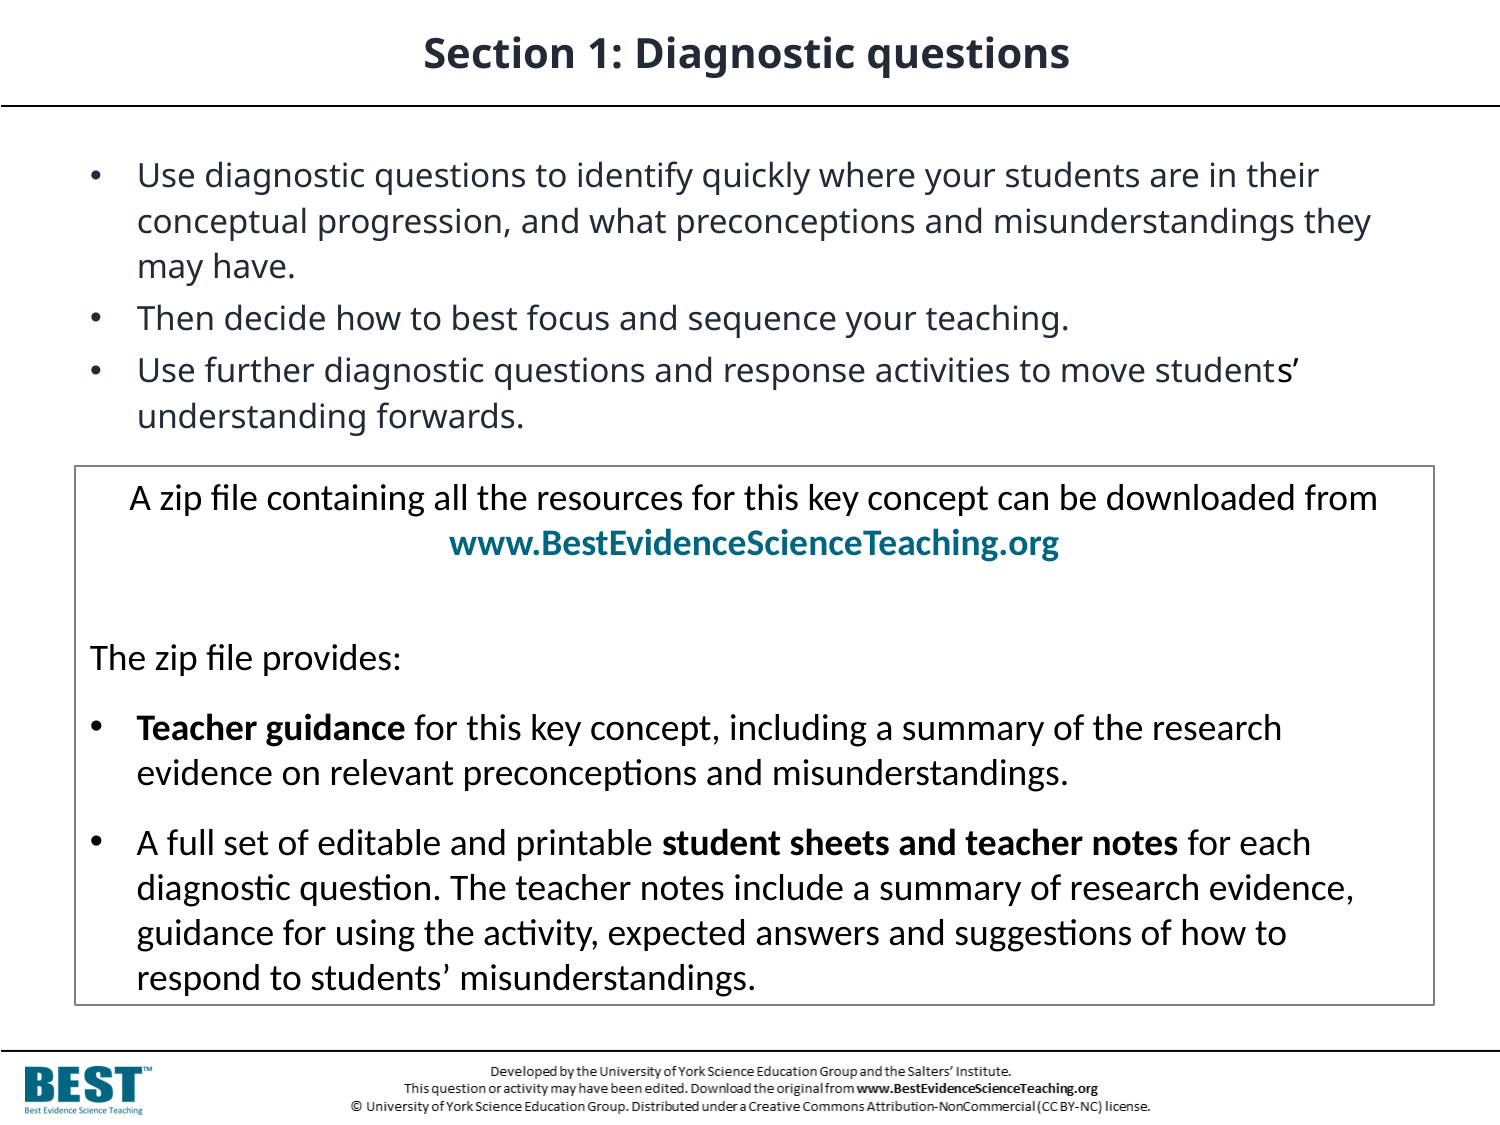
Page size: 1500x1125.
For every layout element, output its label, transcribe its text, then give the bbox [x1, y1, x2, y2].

text_box Section 1: Diagnostic questions [23, 4, 1471, 99]
picture [0, 105, 1500, 1125]
